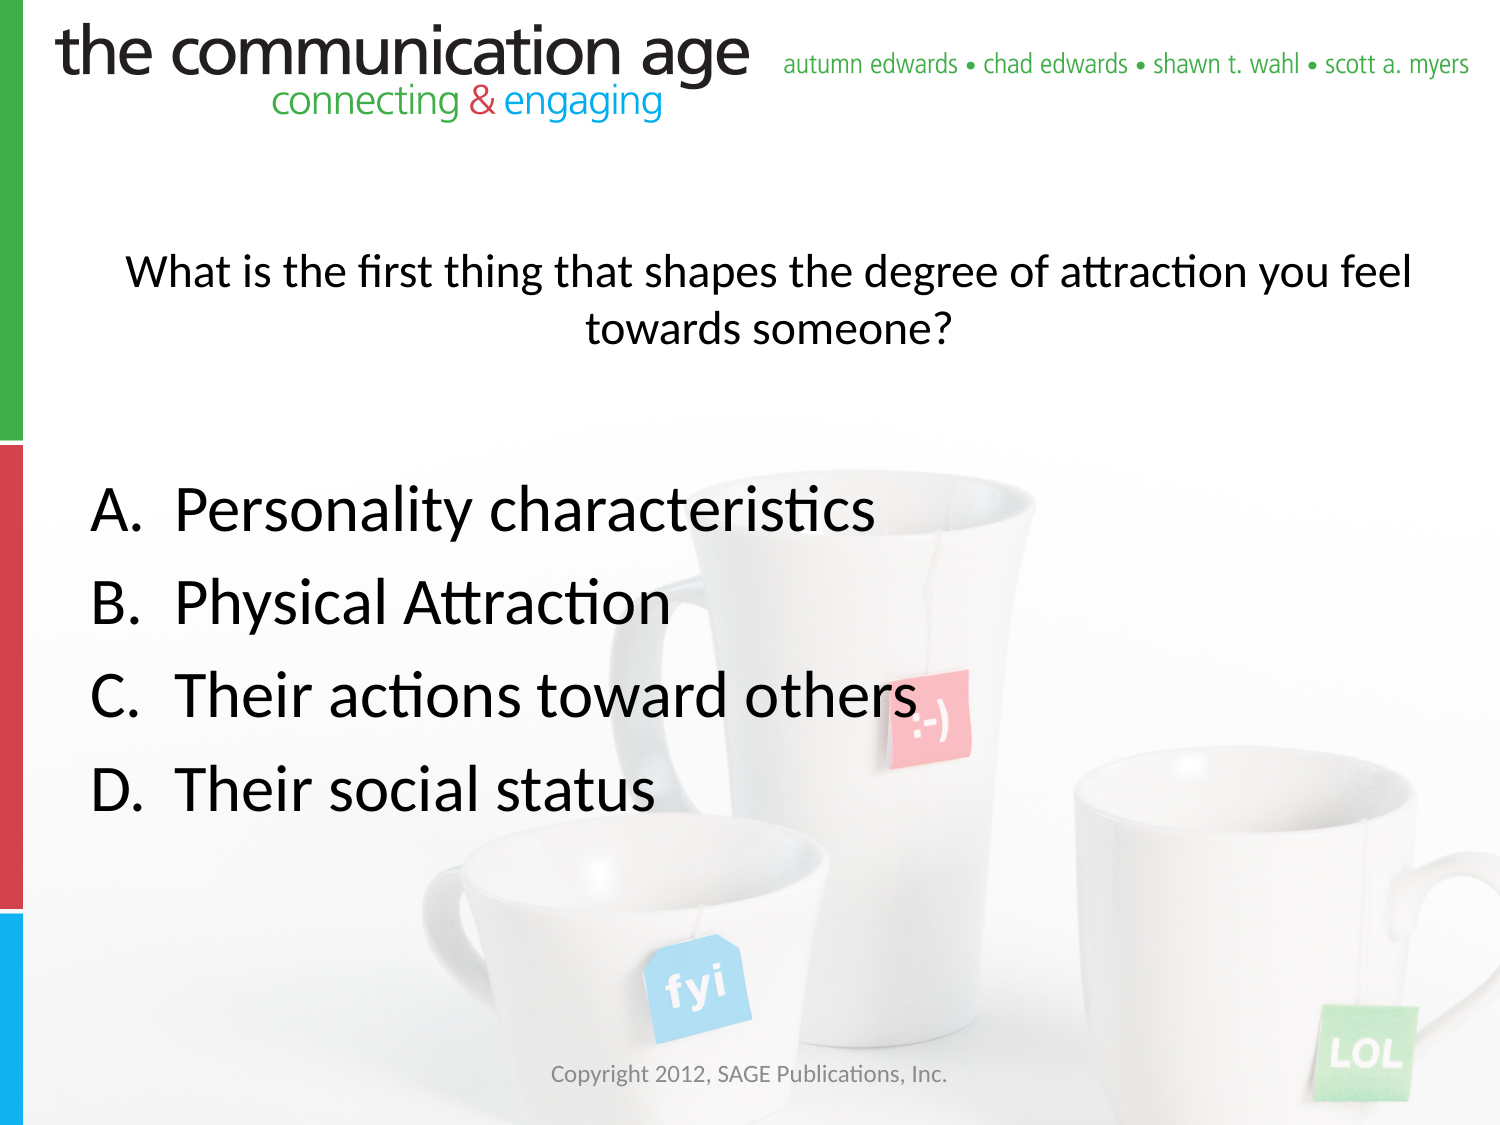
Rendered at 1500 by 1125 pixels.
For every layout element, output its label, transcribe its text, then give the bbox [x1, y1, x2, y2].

list Personality characteristics Physical Attraction Their actions toward others Their social status [75, 457, 1425, 1043]
picture [0, 0, 1500, 1125]
footer Copyright 2012, SAGE Publications, Inc. [512, 1042, 988, 1103]
title What is the first thing that shapes the degree of attraction you feel towards someone? [94, 231, 1445, 420]
